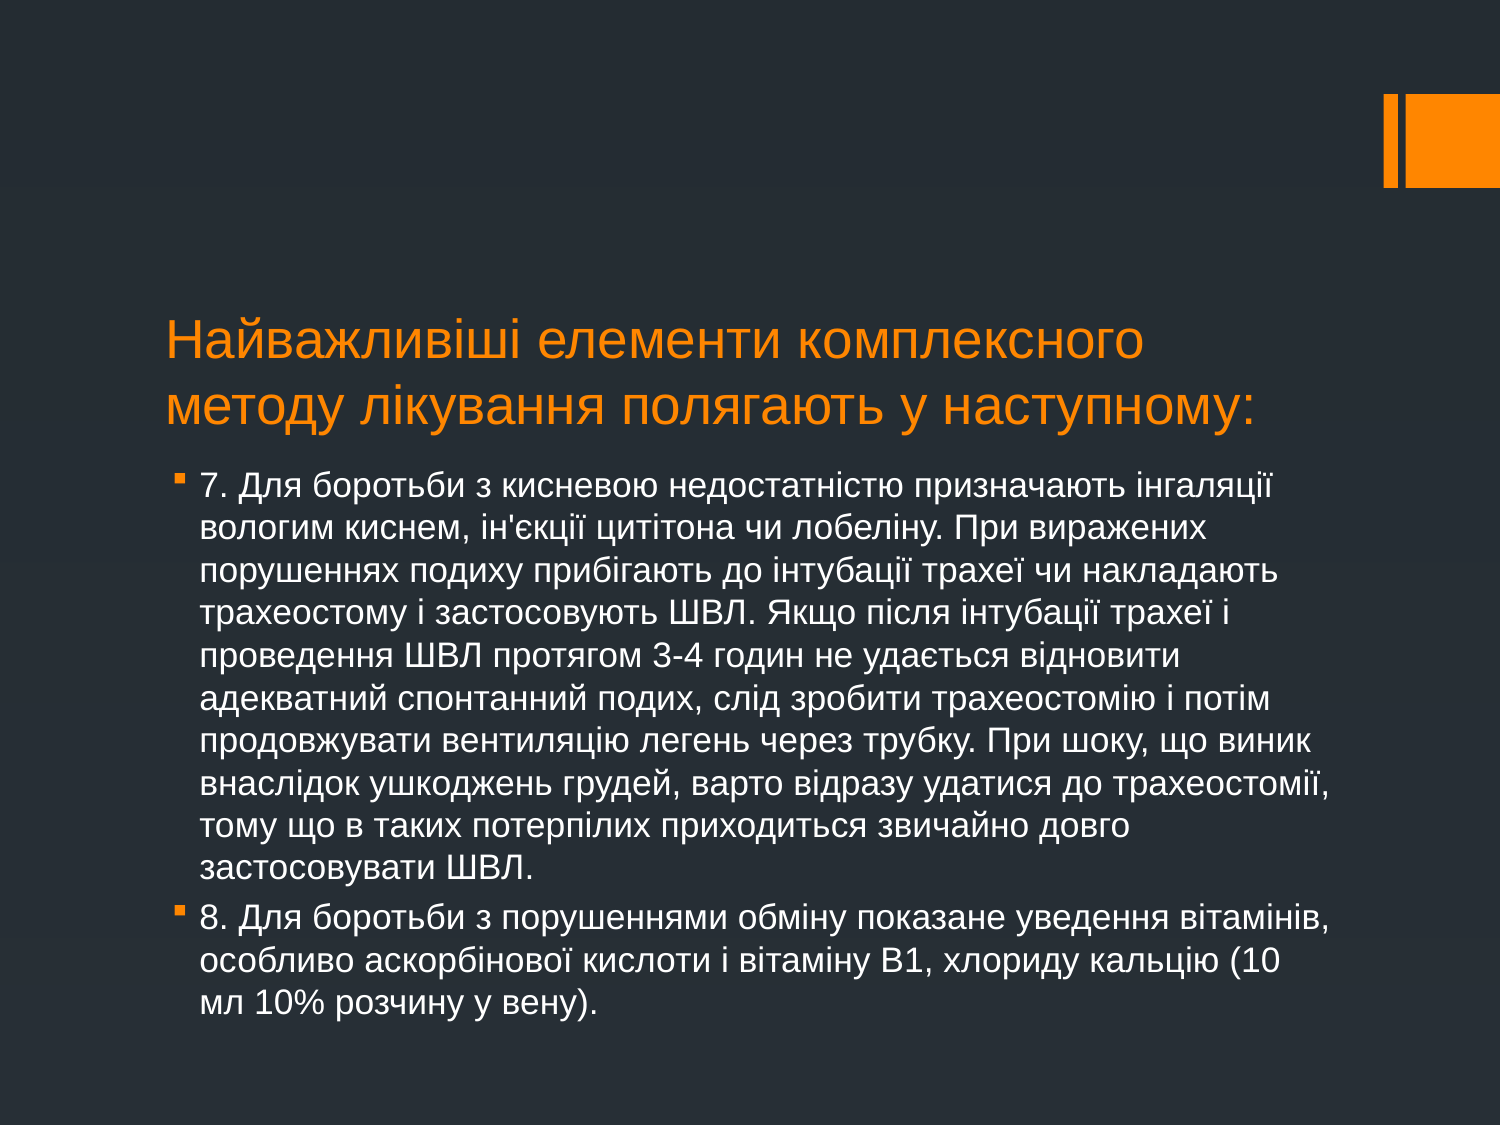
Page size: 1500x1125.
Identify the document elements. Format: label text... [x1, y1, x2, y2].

title Найважливіші елементи комплексного методу лікування полягають у наступному: [150, 253, 1350, 443]
list 7. Для боротьби з кисневою недостатністю призначають інгаляції вологим киснем, ін'єкції цитітона чи лобеліну. При виражених порушеннях подиху прибігають до інтубації трахеї чи накладають трахеостому і застосовують ШВЛ. Якщо після інтубації трахеї і проведення ШВЛ протягом 3-4 годин не удається відновити адекватний спонтанний подих, слід зробити трахеостомію і потім продовжувати вентиляцію легень через трубку. При шоку, що виник внаслідок ушкоджень грудей, варто відразу удатися до трахеостомії, тому що в таких потерпілих приходиться звичайно довго застосовувати ШВЛ. 8. Для боротьби з порушеннями обміну показане уведення вітамінів, особливо аскорбінової кислоти і вітаміну В1, хлориду кальцію (10 мл 10% розчину у вену). [150, 454, 1350, 1035]
